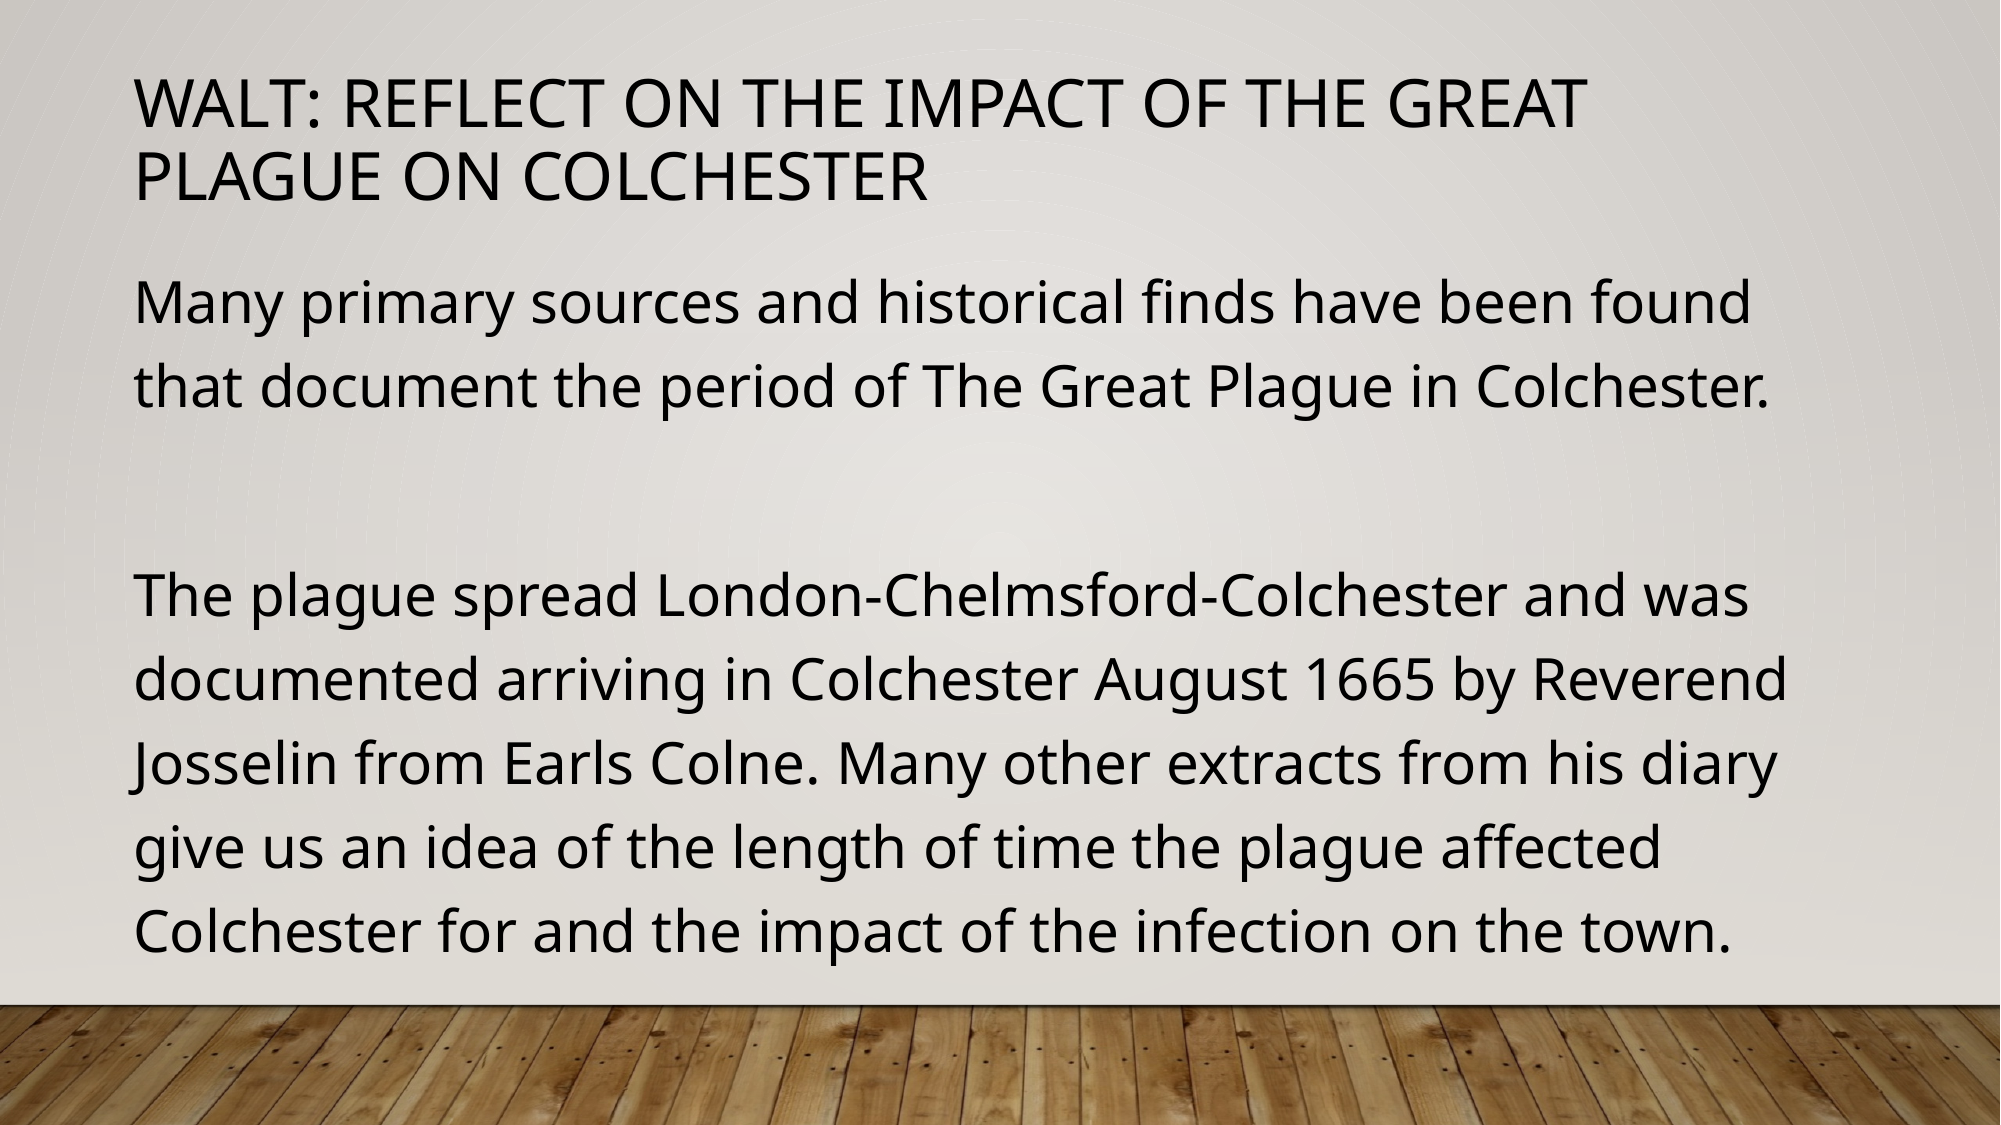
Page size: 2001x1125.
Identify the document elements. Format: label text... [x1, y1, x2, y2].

list Many primary sources and historical finds have been found that document the period of The Great Plague in Colchester. The plague spread London-Chelmsford-Colchester and was documented arriving in Colchester August 1665 by Reverend Josselin from Earls Colne. Many other extracts from his diary give us an idea of the length of time the plague affected Colchester for and the impact of the infection on the town. [118, 243, 1844, 735]
picture [0, 1005, 2000, 1125]
title WALT: reflect on the impact of the Great Plague on Colchester [118, 62, 1844, 243]
